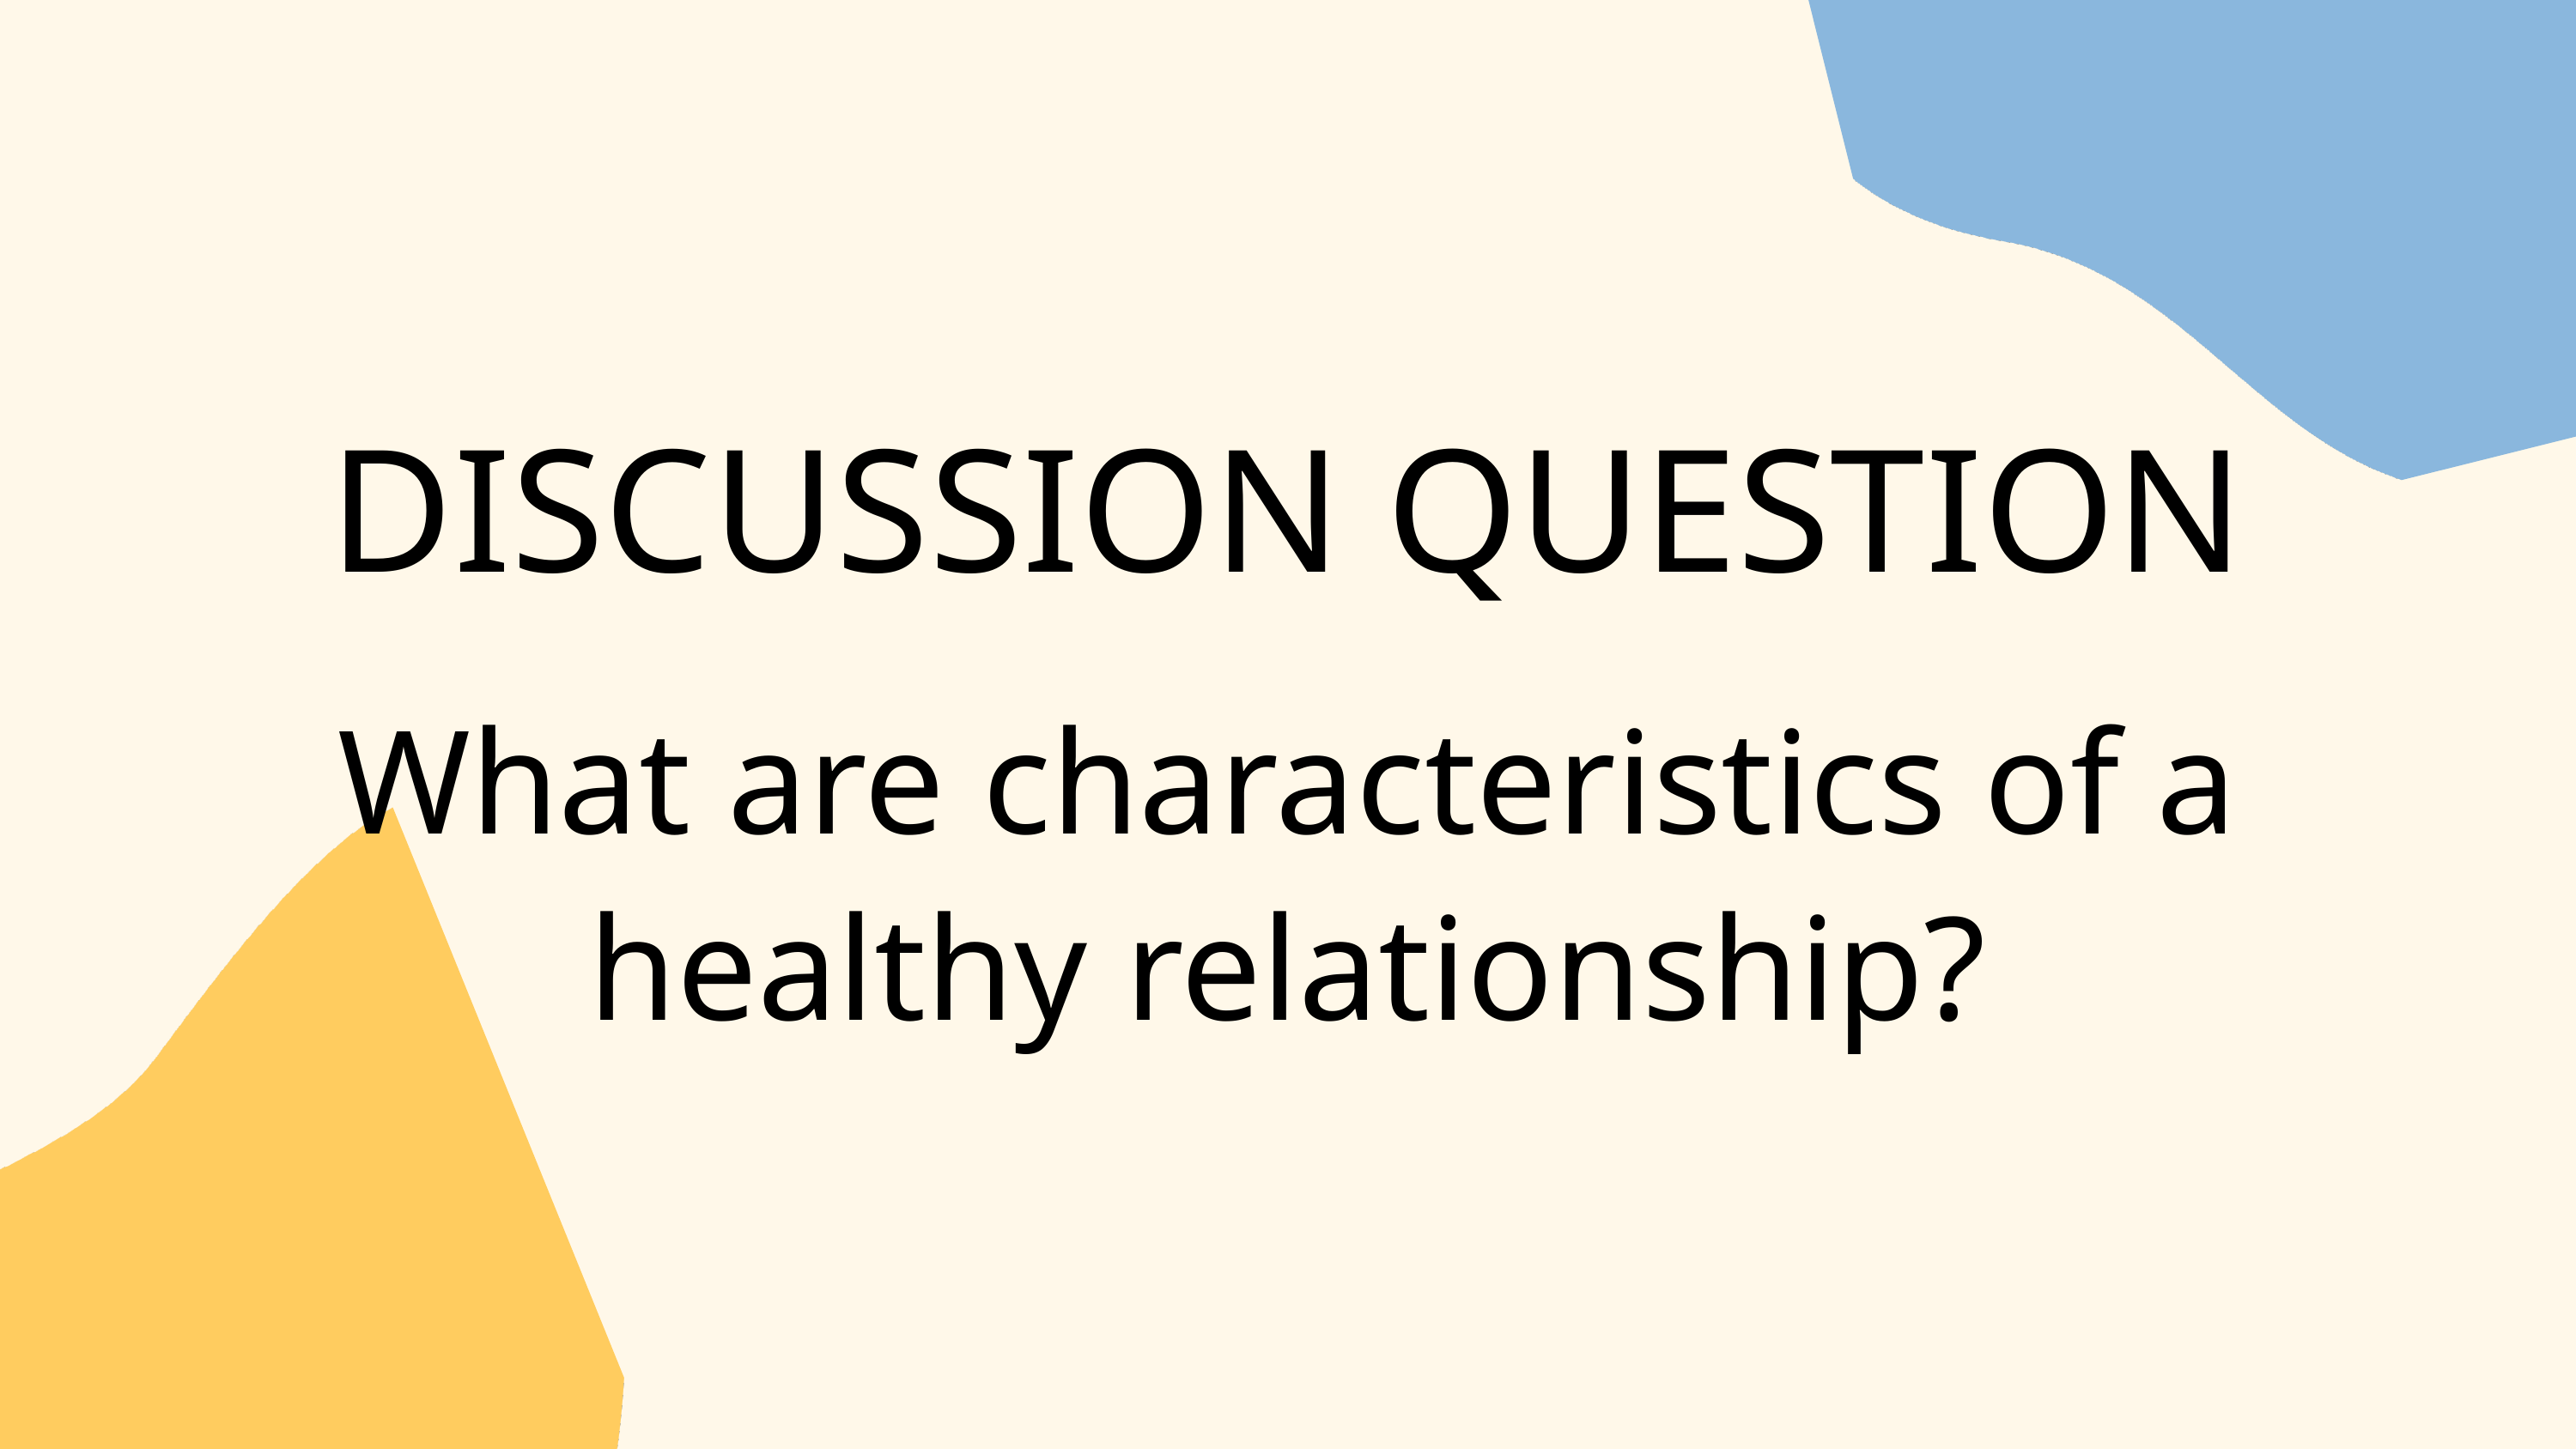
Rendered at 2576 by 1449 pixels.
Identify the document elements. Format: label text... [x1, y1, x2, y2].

text_box [0, 607, 653, 1449]
text_box DISCUSSION QUESTION [258, 402, 2318, 607]
text_box [1808, 0, 2576, 501]
text_box What are characteristics of a healthy relationship? [291, 676, 2285, 1049]
